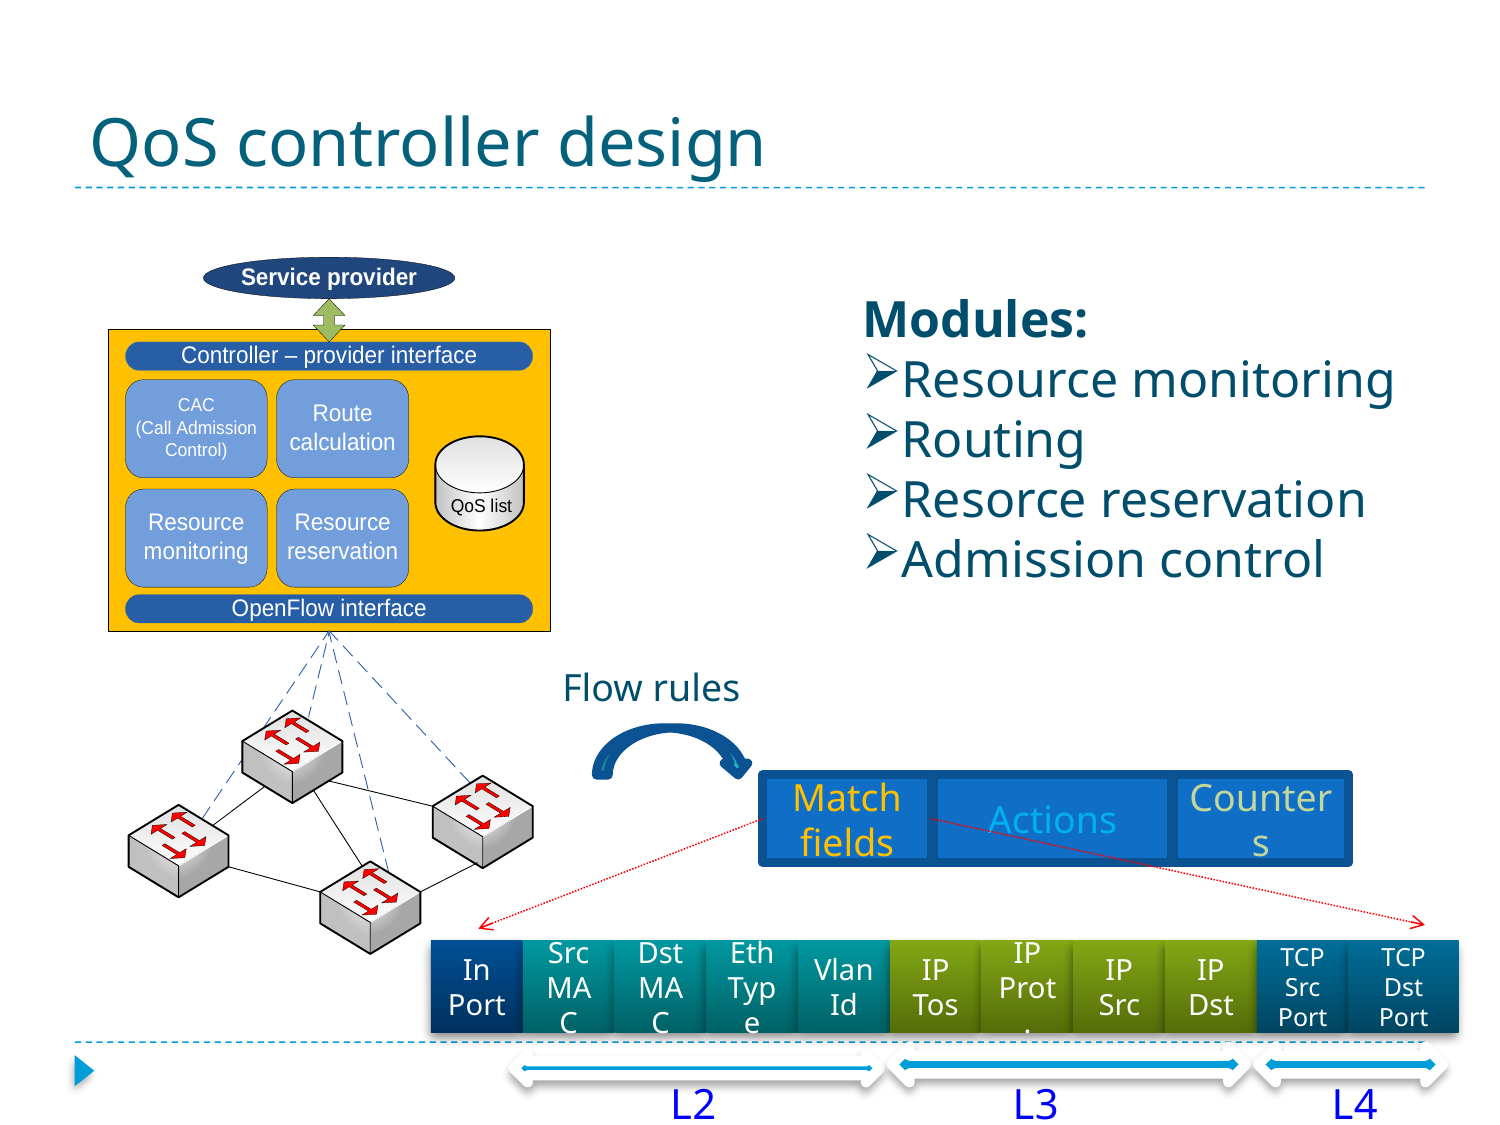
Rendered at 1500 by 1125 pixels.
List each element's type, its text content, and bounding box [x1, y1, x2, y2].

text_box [930, 818, 1426, 926]
text_box L2 [655, 1070, 740, 1125]
text_box [591, 723, 753, 780]
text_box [558, 818, 763, 929]
title QoS controller design [75, 24, 1425, 188]
text_box L3 [997, 1070, 1087, 1125]
text_box L4 [1316, 1070, 1435, 1125]
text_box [430, 940, 1459, 1033]
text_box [105, 255, 553, 958]
text_box Modules: Resource monitoring Routing Resorce reservation Admission control [847, 280, 1500, 595]
text_box Flow rules [558, 656, 789, 717]
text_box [762, 774, 1349, 863]
text_box [886, 1044, 1251, 1088]
text_box [508, 1049, 884, 1088]
text_box [1252, 1044, 1449, 1088]
